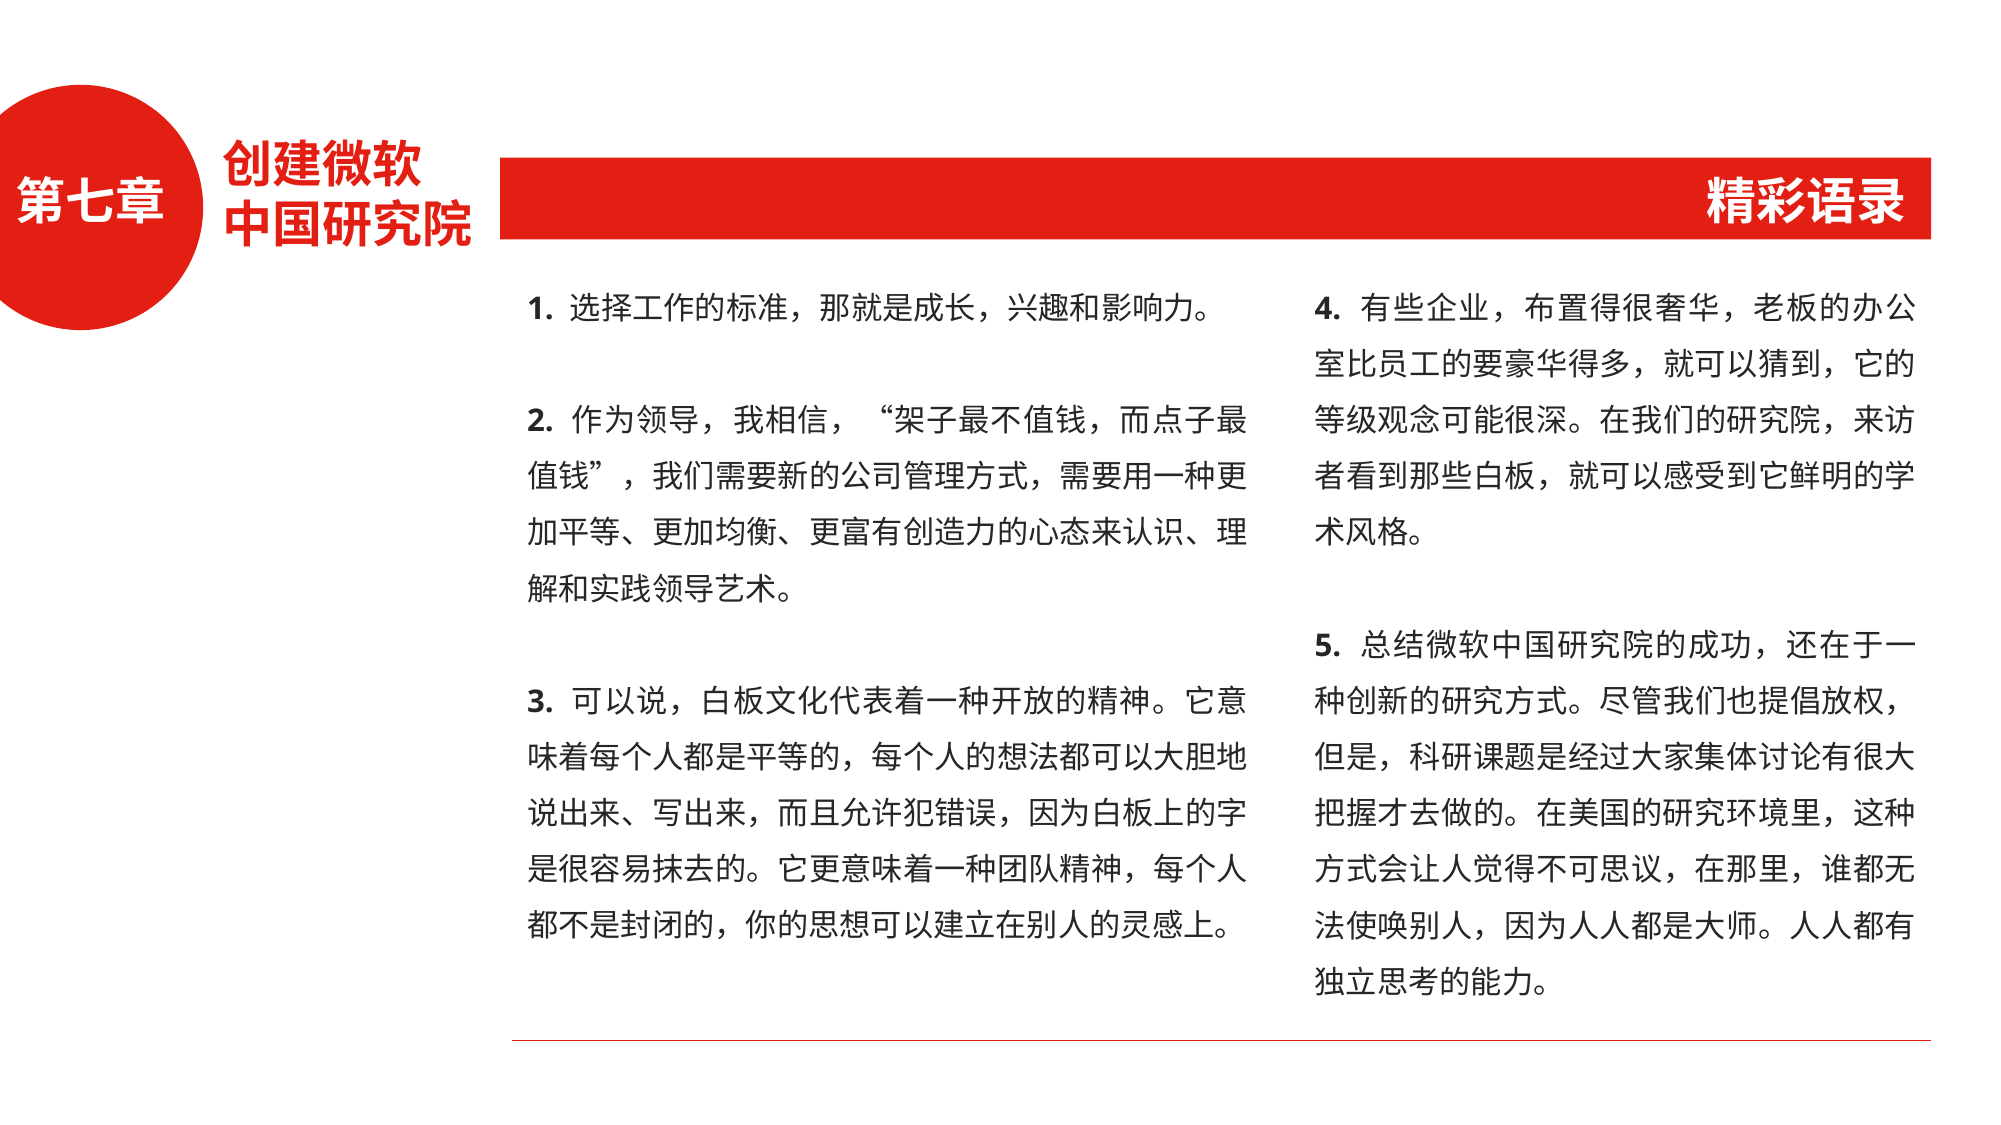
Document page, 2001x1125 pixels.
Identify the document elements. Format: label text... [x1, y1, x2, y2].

text_box [499, 157, 1932, 240]
text_box 精彩语录 [1691, 162, 1921, 237]
text_box 创建微软 中国研究院 [207, 125, 496, 261]
text_box 第七章 [0, 161, 181, 237]
text_box [0, 83, 205, 332]
text_box 1. 选择工作的标准，那就是成长，兴趣和影响力。 2. 作为领导，我相信，“架子最不值钱，而点子最值钱”，我们需要新的公司管理方式，需要用一种更加平等、更加均衡、更富有创造力的心态来认识、理解和实践领导艺术。 3. 可以说，白板文化代表着一种开放的精神。它意味着每个人都是平等的，每个人的想法都可以大胆地说出来、写出来，而且允许犯错误，因为白板上的字是很容易抹去的。它更意味着一种团队精神，每个人都不是封闭的，你的思想可以建立在别人的灵感上。 [512, 261, 1263, 951]
text_box 4. 有些企业，布置得很奢华，老板的办公室比员工的要豪华得多，就可以猜到，它的等级观念可能很深。在我们的研究院，来访者看到那些白板，就可以感受到它鲜明的学术风格。 5. 总结微软中国研究院的成功，还在于一种创新的研究方式。尽管我们也提倡放权，但是，科研课题是经过大家集体讨论有很大把握才去做的。在美国的研究环境里，这种方式会让人觉得不可思议，在那里，谁都无法使唤别人，因为人人都是大师。人人都有独立思考的能力。 [1299, 261, 1932, 1007]
